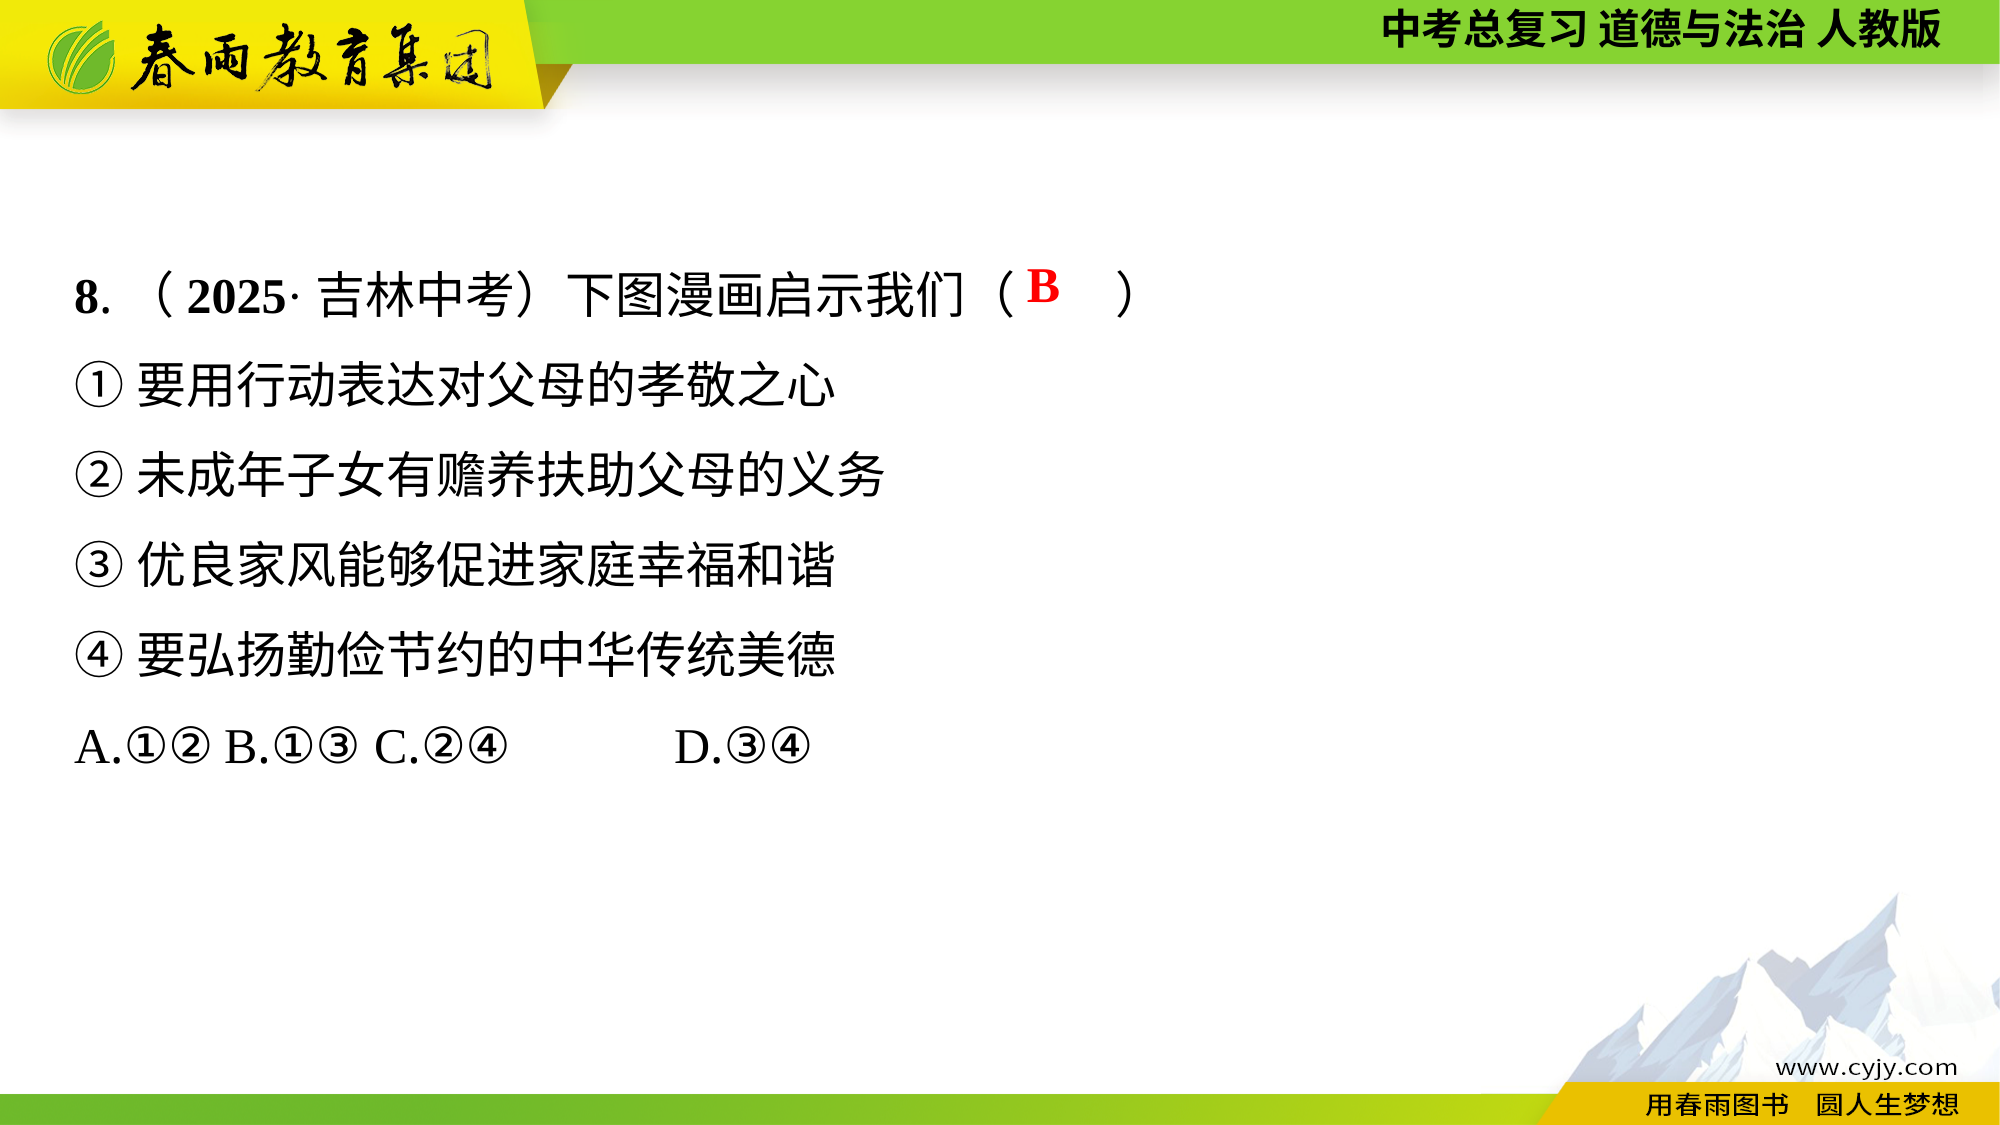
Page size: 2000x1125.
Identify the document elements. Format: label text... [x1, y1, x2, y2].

text_box B [1012, 245, 1076, 321]
picture [0, 0, 2000, 1125]
list 8.（2025·吉林中考）下图漫画启示我们（ ） ①要用行动表达对父母的孝敬之心 ②未成年子女有赡养扶助父母的义务 ③优良家风能够促进家庭幸福和谐 ④要弘扬勤俭节约的中华传统美德 A.①② B.①③ C.②④ D.③④ [59, 226, 1944, 787]
